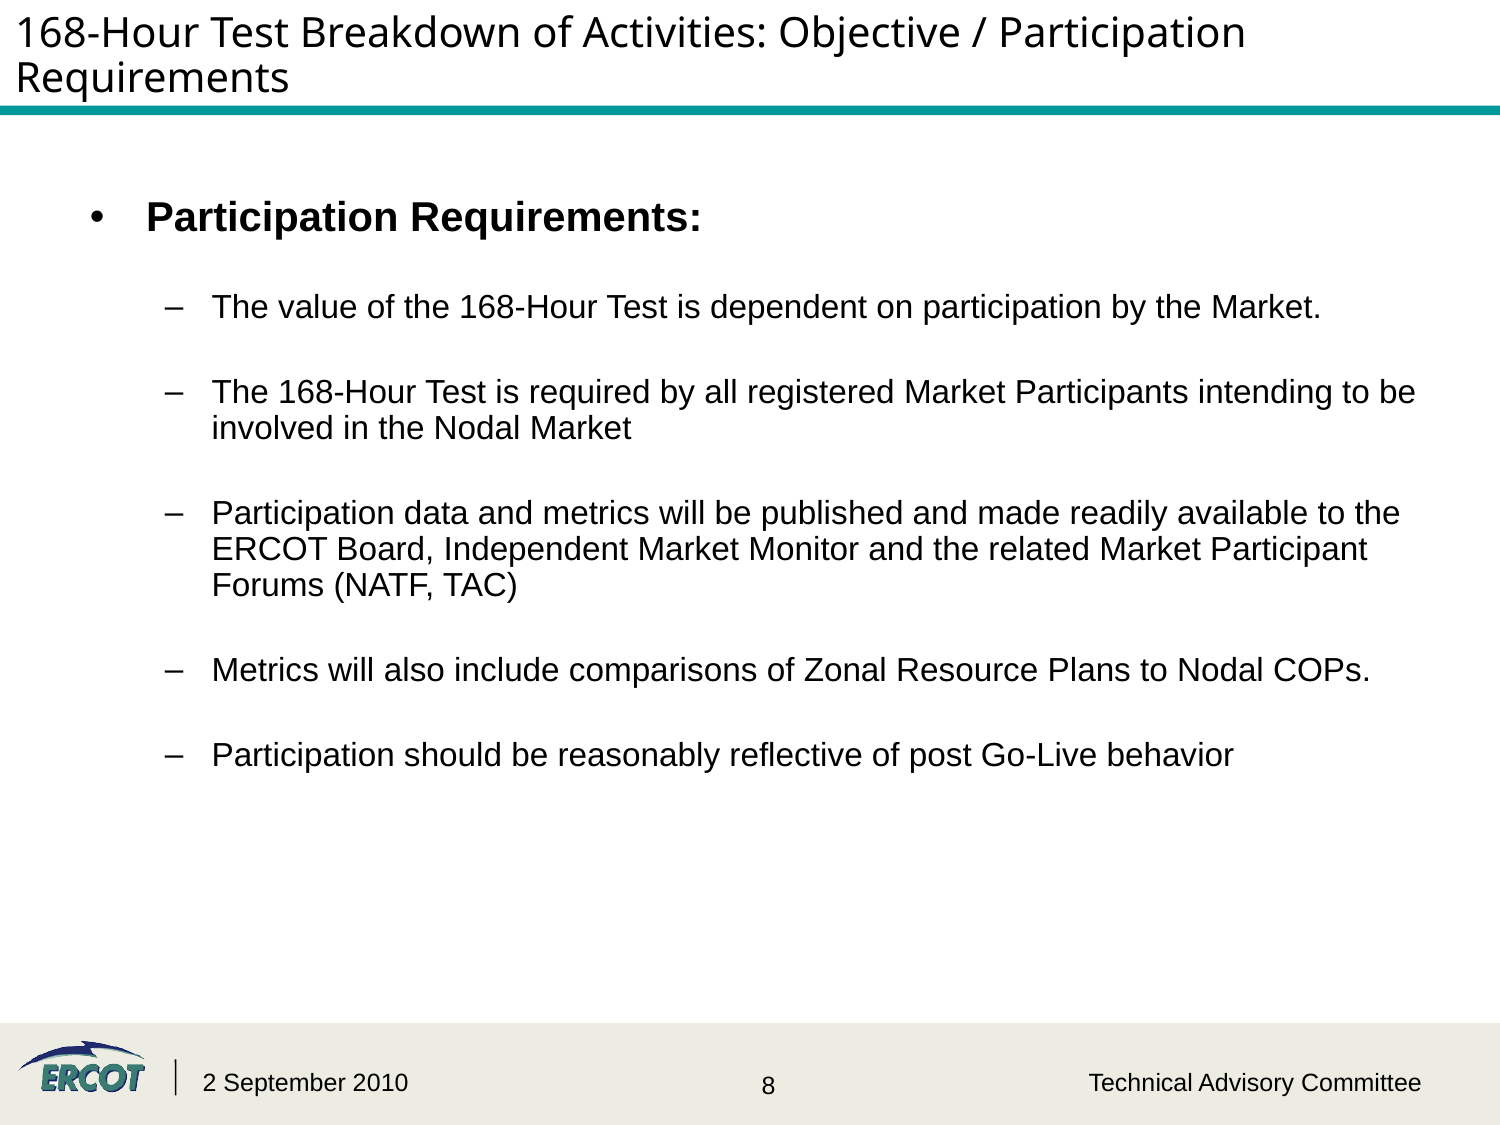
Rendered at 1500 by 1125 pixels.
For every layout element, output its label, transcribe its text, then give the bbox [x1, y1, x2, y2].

footer Technical Advisory Committee [962, 1059, 1438, 1125]
title 168-Hour Test Breakdown of Activities: Objective / Participation Requirements [0, 0, 1500, 113]
picture [10, 1031, 151, 1111]
text_box Participation Requirements: The value of the 168-Hour Test is dependent on participation by the Market. The 168-Hour Test is required by all registered Market Participants intending to be involved in the Nodal Market Participation data and metrics will be published and made readily available to the ERCOT Board, Independent Market Monitor and the related Market Participant Forums (NATF, TAC) Metrics will also include comparisons of Zonal Resource Plans to Nodal COPs. Participation should be reasonably reflective of post Go-Live behavior [74, 137, 1477, 1013]
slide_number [187, 1059, 538, 1125]
